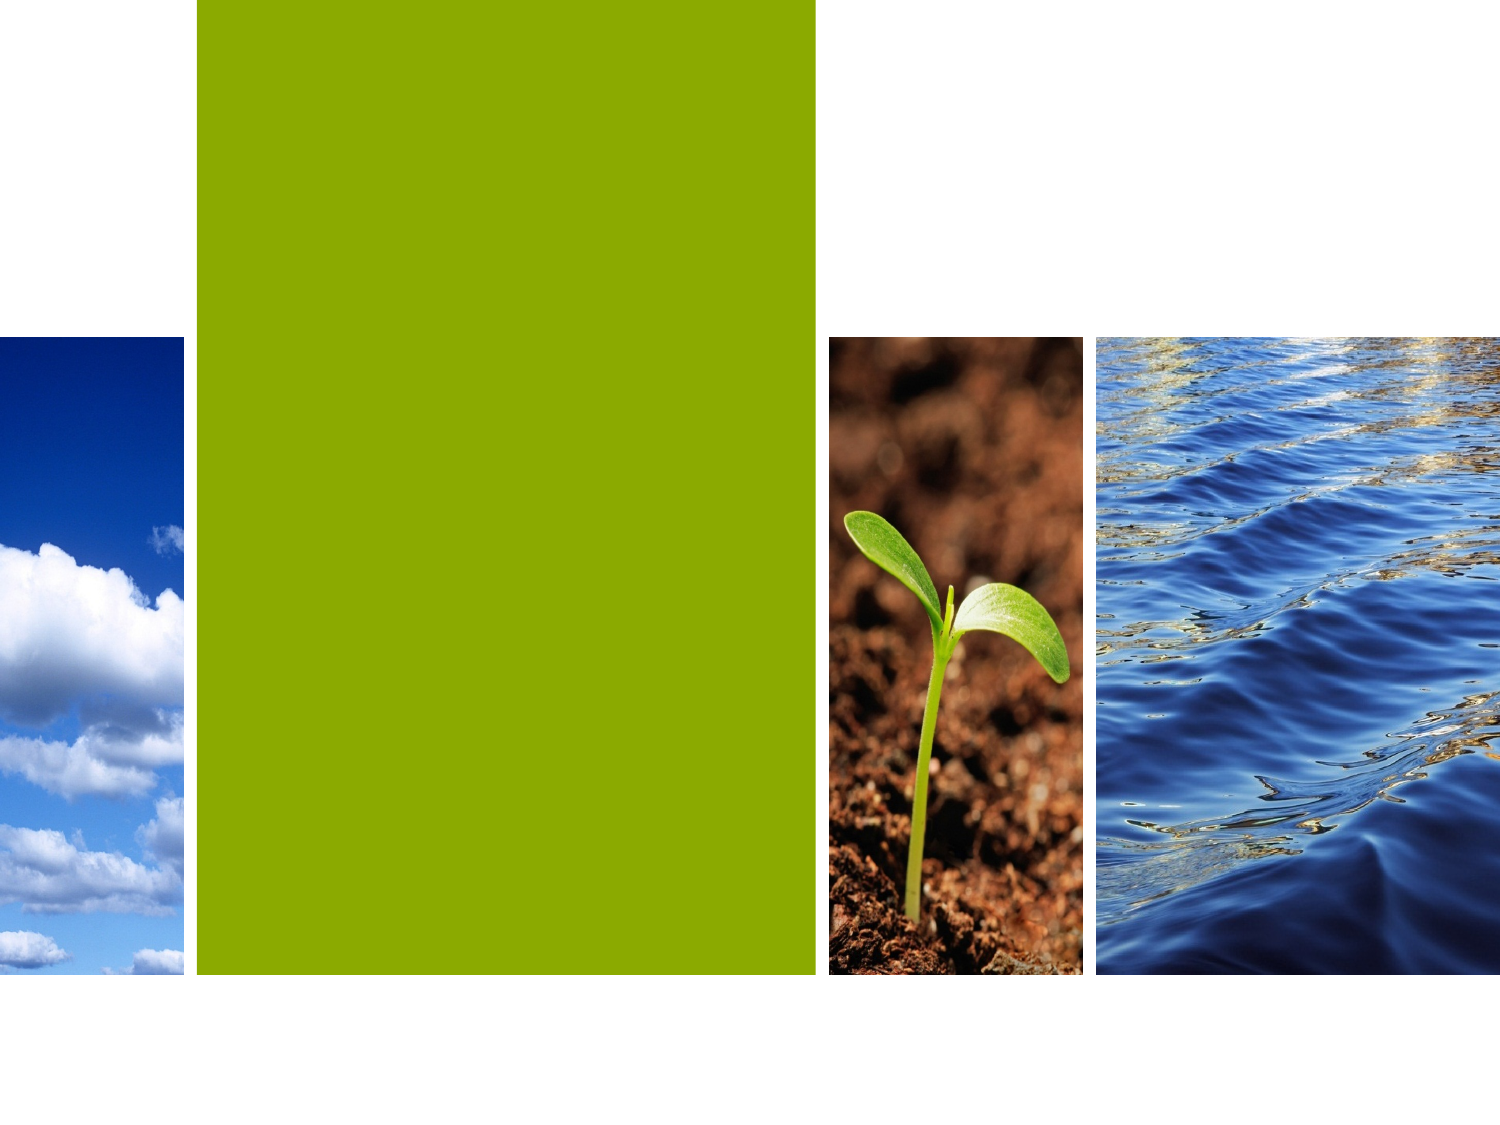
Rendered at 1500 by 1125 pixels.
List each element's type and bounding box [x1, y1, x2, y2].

picture [829, 337, 1083, 975]
picture [1096, 337, 1500, 975]
picture [0, 337, 184, 975]
